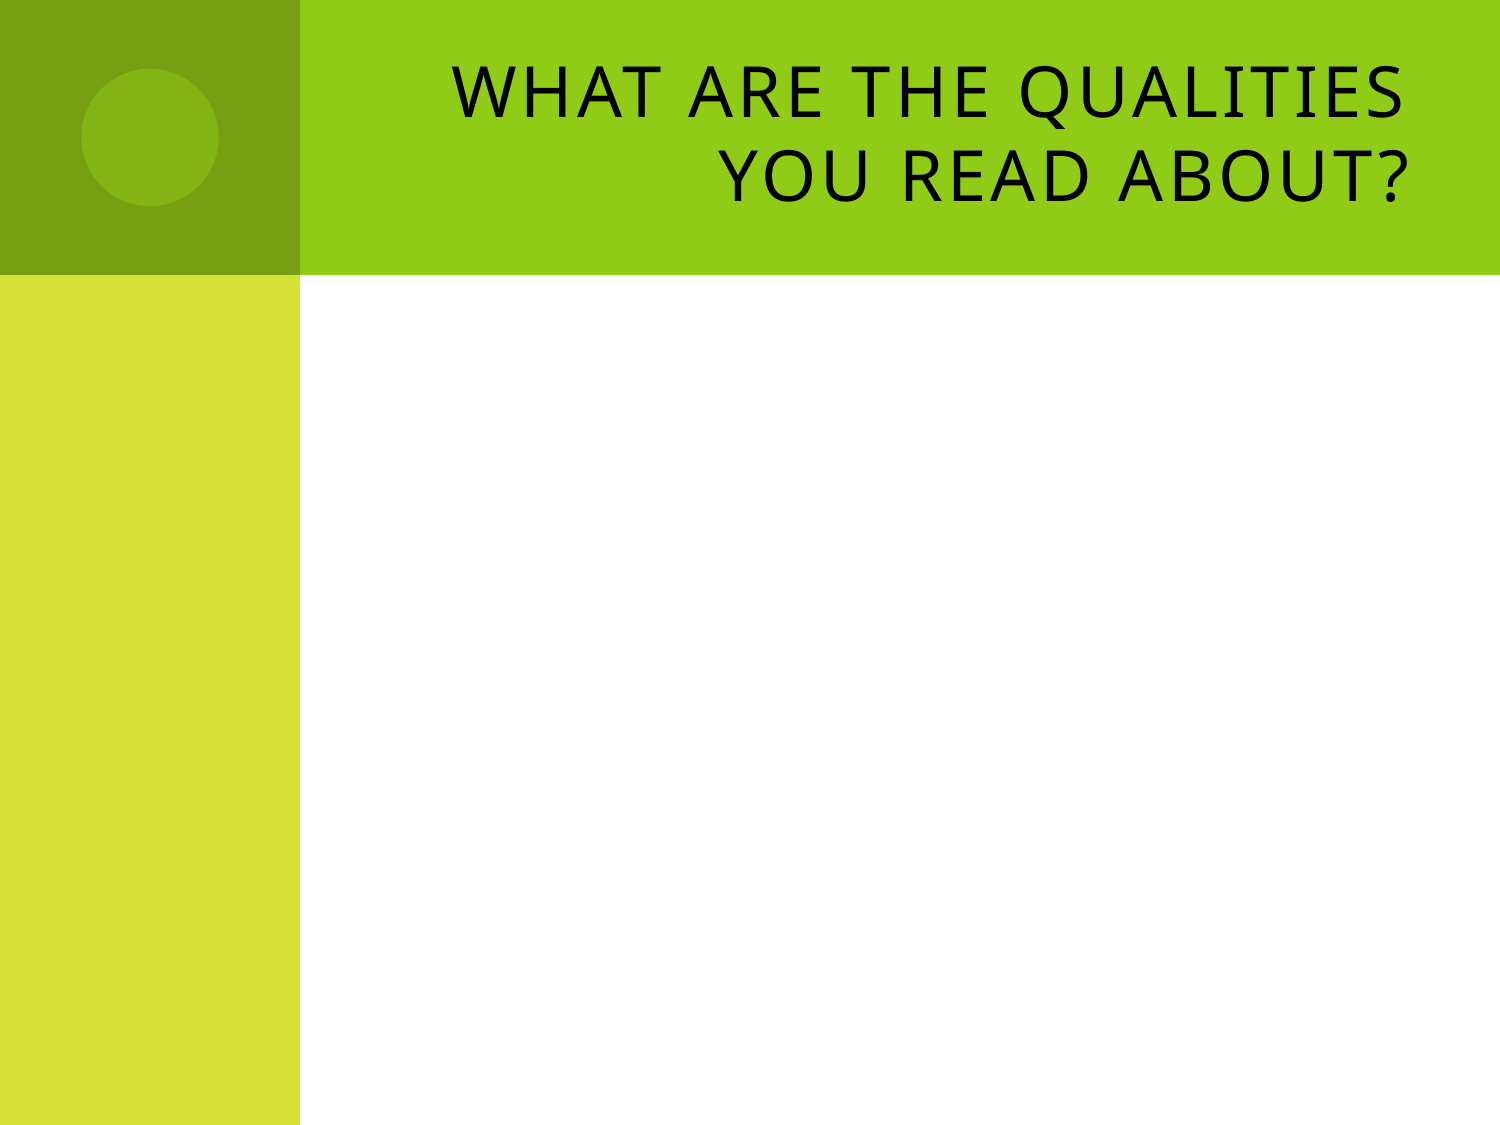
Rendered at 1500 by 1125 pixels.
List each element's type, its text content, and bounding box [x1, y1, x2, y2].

title What are the Qualities You Read about? [399, 37, 1425, 225]
